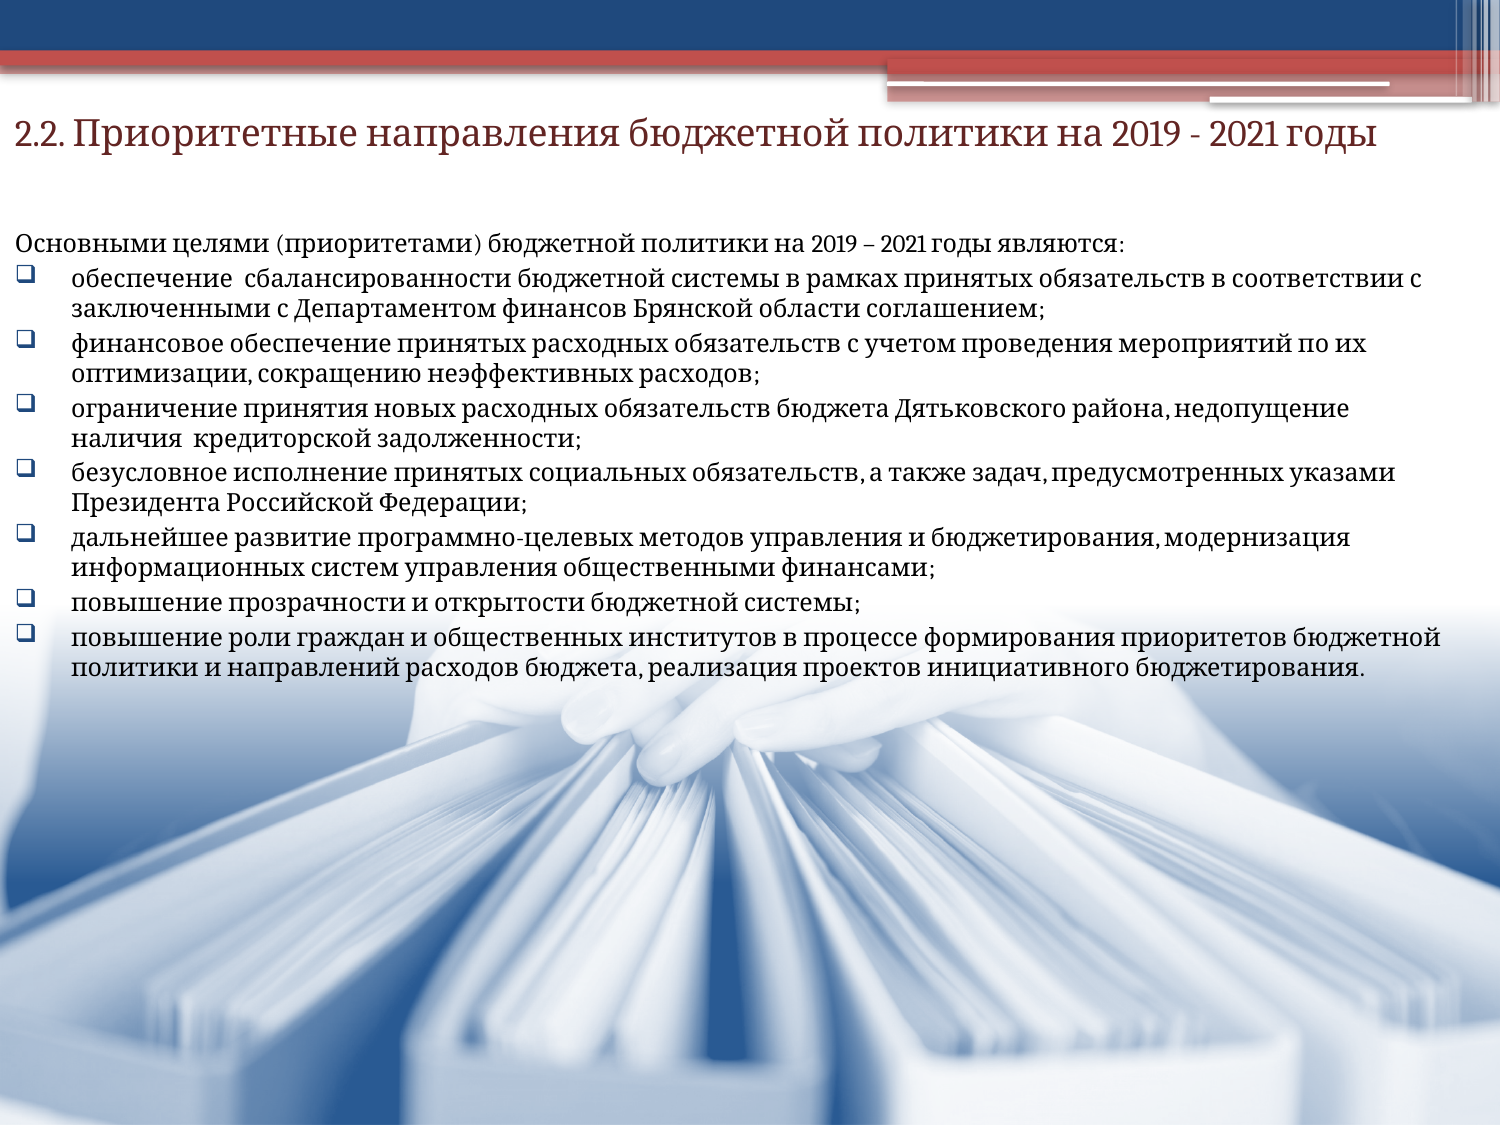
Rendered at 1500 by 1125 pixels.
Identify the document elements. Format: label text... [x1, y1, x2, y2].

text_box 2.2. Приоритетные направления бюджетной политики на 2019 - 2021 годы [0, 101, 1500, 162]
picture [0, 605, 1500, 1125]
text_box Основными целями (приоритетами) бюджетной политики на 2019 – 2021 годы являются: обеспечение сбалансированности бюджетной системы в рамках принятых обязательств в соответствии с заключенными с Департаментом финансов Брянской области соглашением; финансовое обеспечение принятых расходных обязательств с учетом проведения мероприятий по их оптимизации, сокращению неэффективных расходов; ограничение принятия новых расходных обязательств бюджета Дятьковского района, недопущение наличия кредиторской задолженности; безусловное исполнение принятых социальных обязательств, а также задач, предусмотренных указами Президента Российской Федерации; дальнейшее развитие программно-целевых методов управления и бюджетирования, модернизация информационных систем управления общественными финансами; повышение прозрачности и открытости бюджетной системы; повышение роли граждан и общественных институтов в процессе формирования приоритетов бюджетной политики и направлений расходов бюджета, реализация проектов инициативного бюджетирования. [0, 219, 1459, 603]
